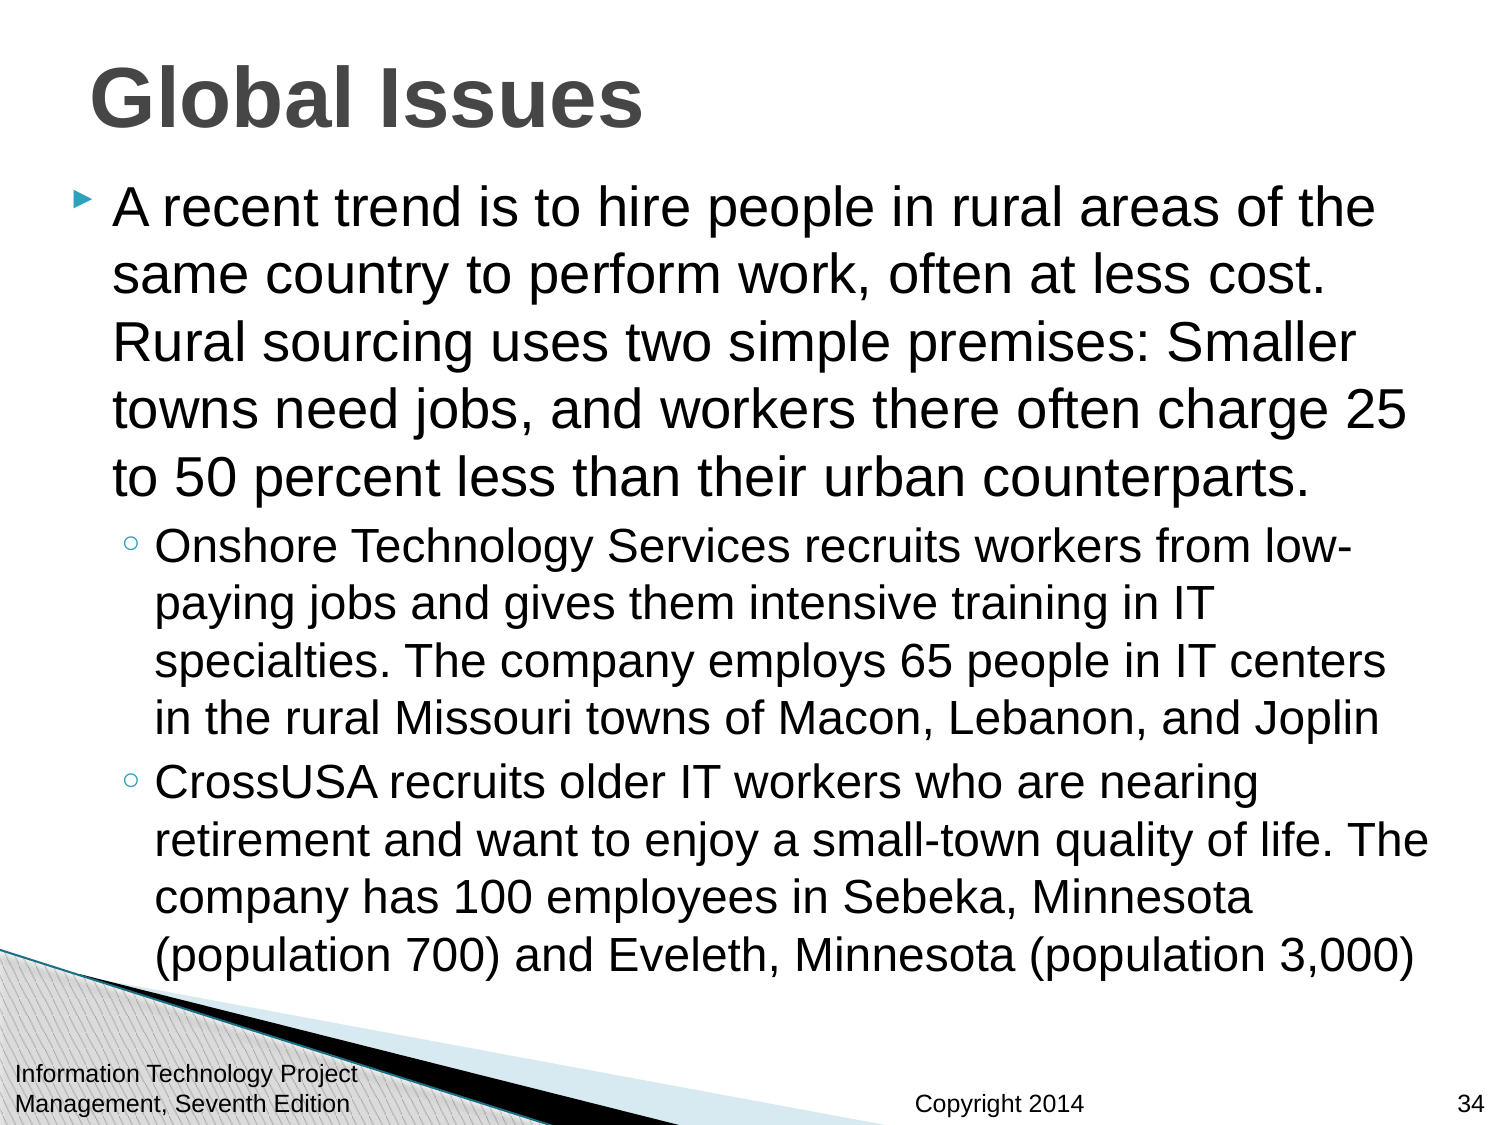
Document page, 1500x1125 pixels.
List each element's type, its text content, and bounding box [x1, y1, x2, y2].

list A recent trend is to hire people in rural areas of the same country to perform work, often at less cost. Rural sourcing uses two simple premises: Smaller towns need jobs, and workers there often charge 25 to 50 percent less than their urban counterparts. Onshore Technology Services recruits workers from low-paying jobs and gives them intensive training in IT specialties. The company employs 65 people in IT centers in the rural Missouri towns of Macon, Lebanon, and Joplin CrossUSA recruits older IT workers who are nearing retirement and want to enjoy a small-town quality of life. The company has 100 employees in Sebeka, Minnesota (population 700) and Eveleth, Minnesota (population 3,000) [37, 162, 1451, 906]
title Global Issues [75, 0, 1425, 188]
slide_number 34 [1408, 1065, 1500, 1125]
footer Information Technology Project Management, Seventh Edition [0, 1065, 425, 1125]
